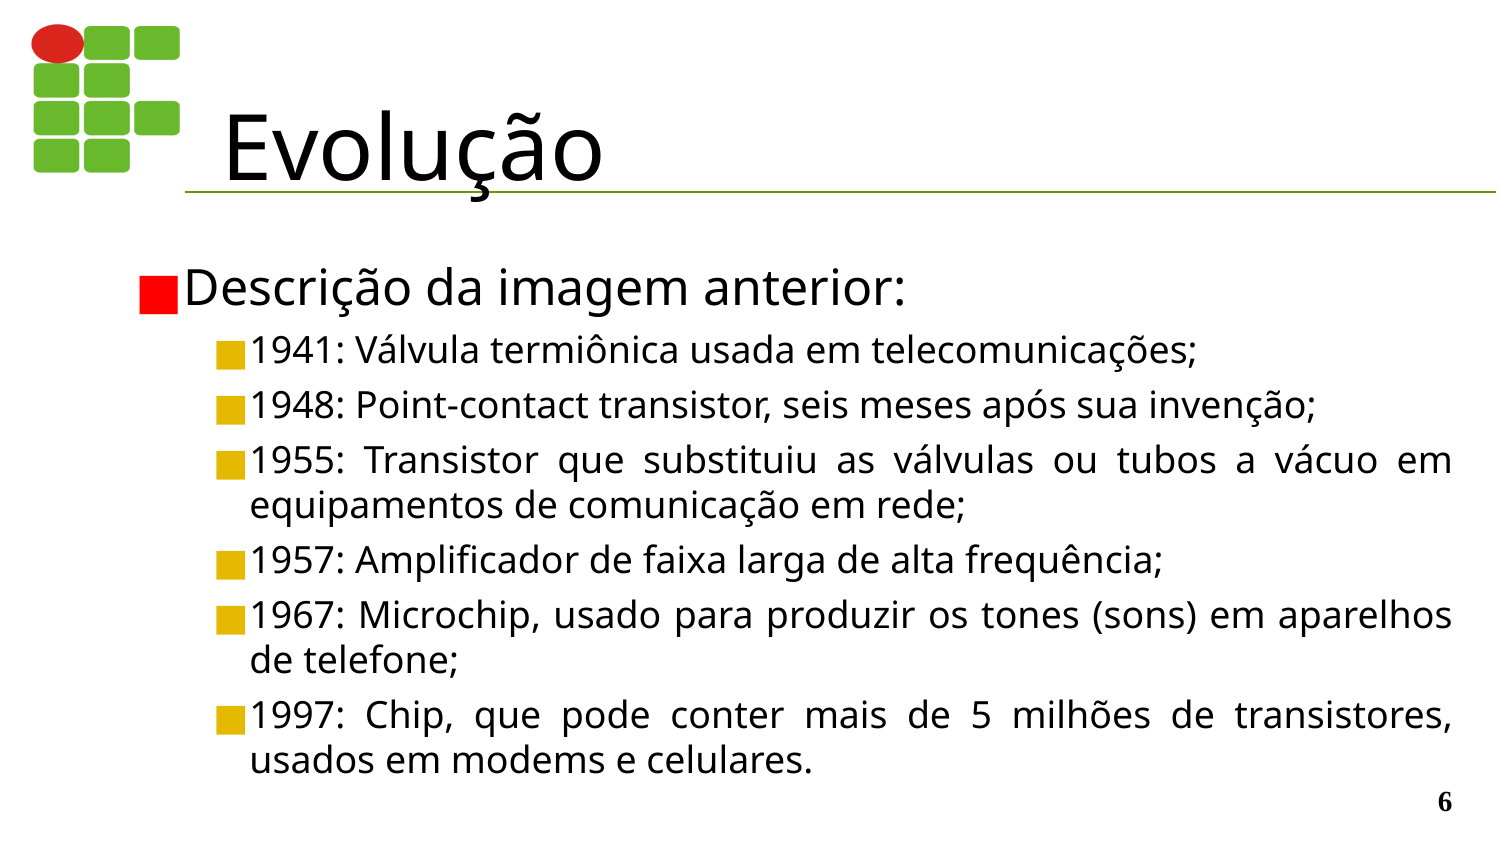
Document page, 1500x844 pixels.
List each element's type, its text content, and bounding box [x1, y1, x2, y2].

text_box ‹#› [1155, 774, 1468, 825]
picture [29, 23, 182, 174]
title Evolução [206, 26, 1468, 207]
list Descrição da imagem anterior: 1941: Válvula termiônica usada em telecomunicações; 1948: Point-contact transistor, seis meses após sua invenção; 1955: Transistor que substituiu as válvulas ou tubos a vácuo em equipamentos de comunicação em rede; 1957: Amplificador de faixa larga de alta frequência; 1967: Microchip, usado para produzir os tones (sons) em aparelhos de telefone; 1997: Chip, que pode conter mais de 5 milhões de transistores, usados em modems e celulares. [46, 248, 1469, 774]
